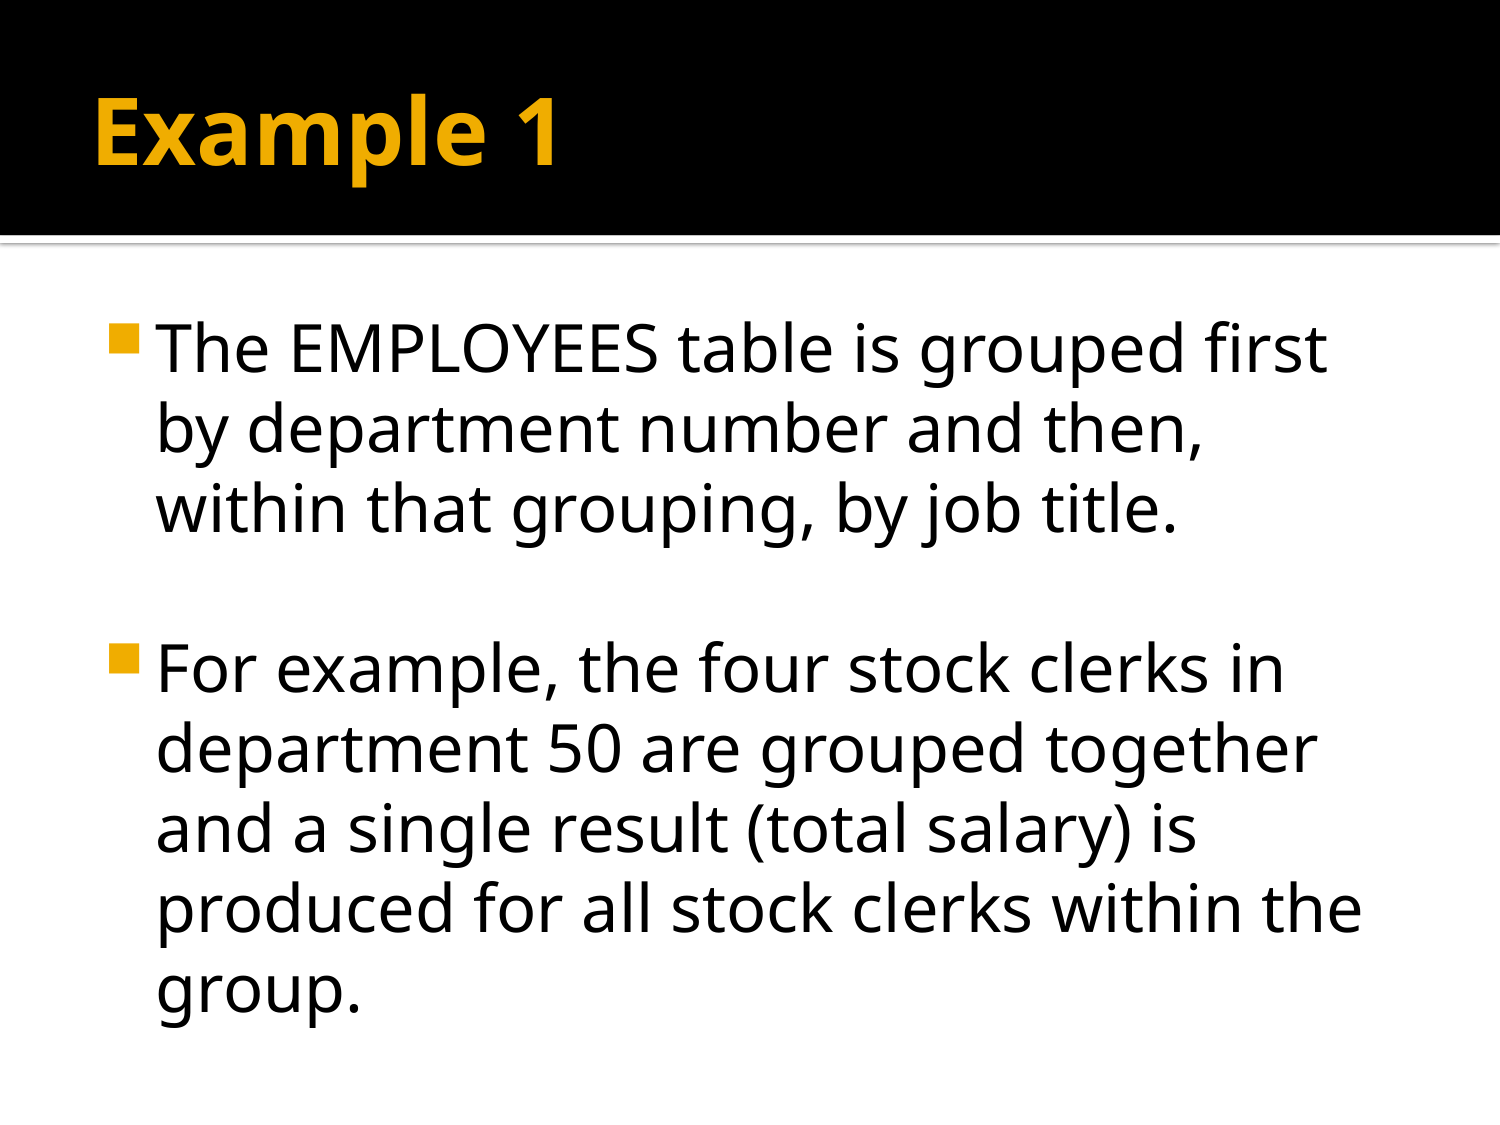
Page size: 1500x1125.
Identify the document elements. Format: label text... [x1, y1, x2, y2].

list The EMPLOYEES table is grouped first by department number and then, within that grouping, by job title. For example, the four stock clerks in department 50 are grouped together and a single result (total salary) is produced for all stock clerks within the group. [74, 290, 1426, 1051]
title Example 1 [75, 25, 1425, 231]
